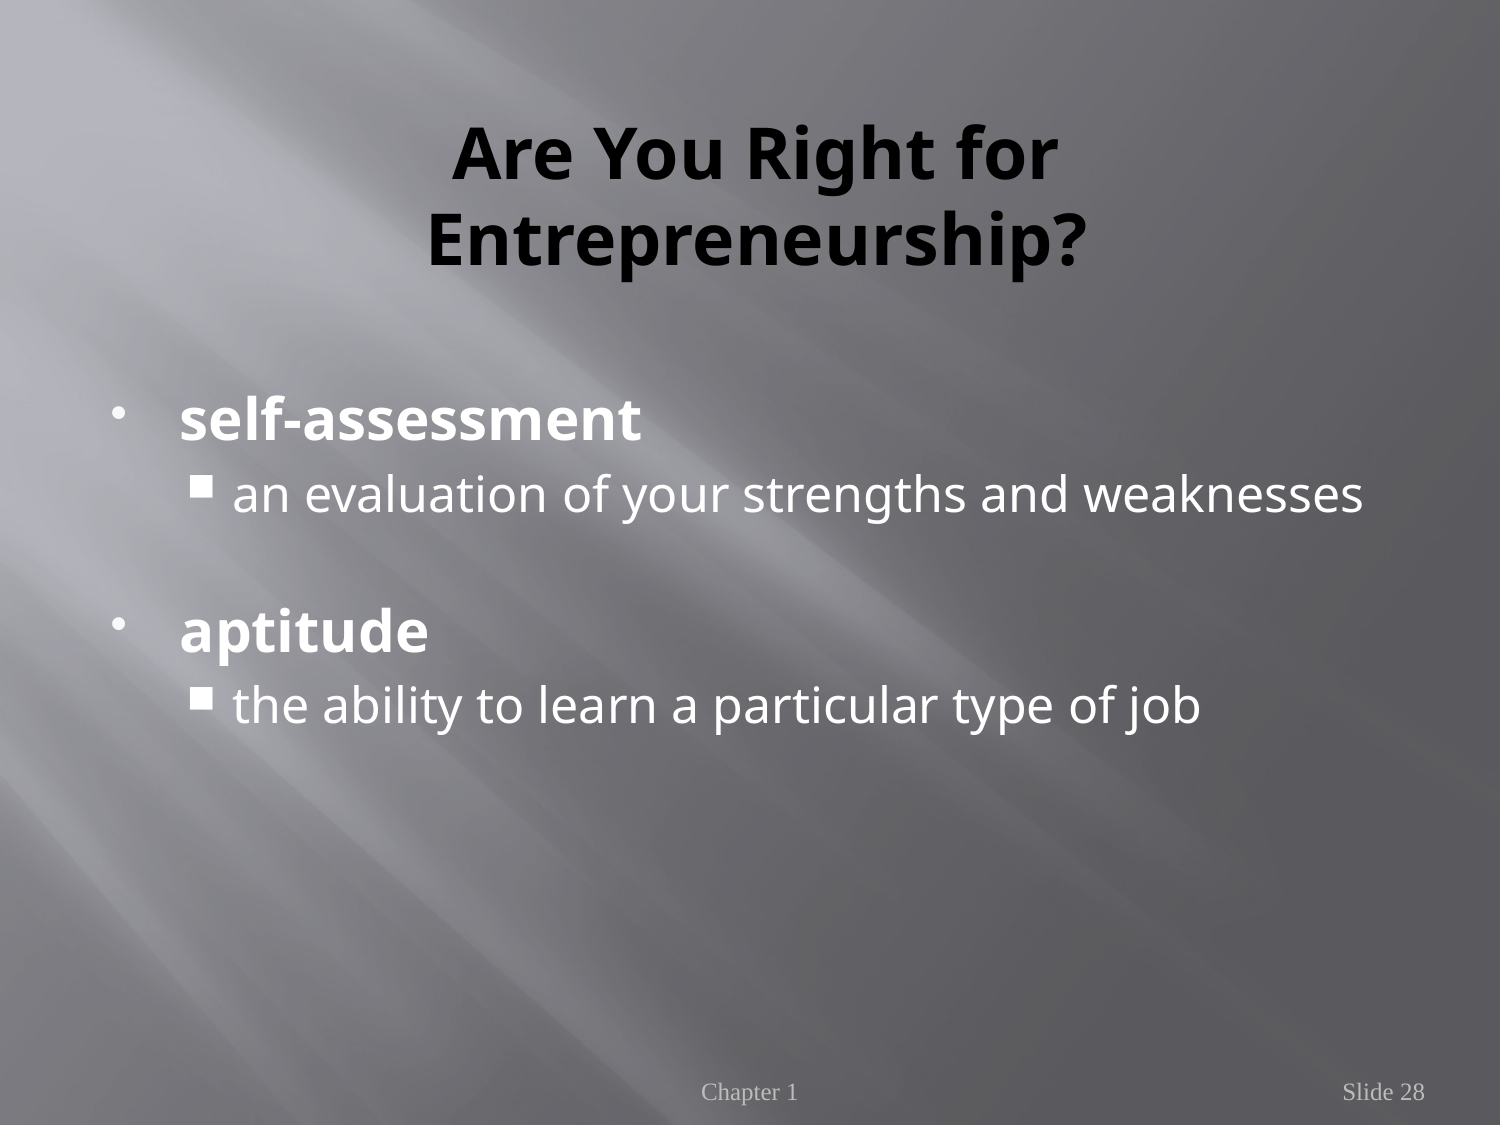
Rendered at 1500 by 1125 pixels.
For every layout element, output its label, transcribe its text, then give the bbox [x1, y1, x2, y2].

title Are You Right for Entrepreneurship? [112, 99, 1400, 288]
footer Chapter 1 [512, 1052, 988, 1113]
list self-assessment an evaluation of your strengths and weaknesses aptitude the ability to learn a particular type of job [75, 375, 1425, 1035]
slide_number Slide 28 [1299, 1052, 1425, 1113]
